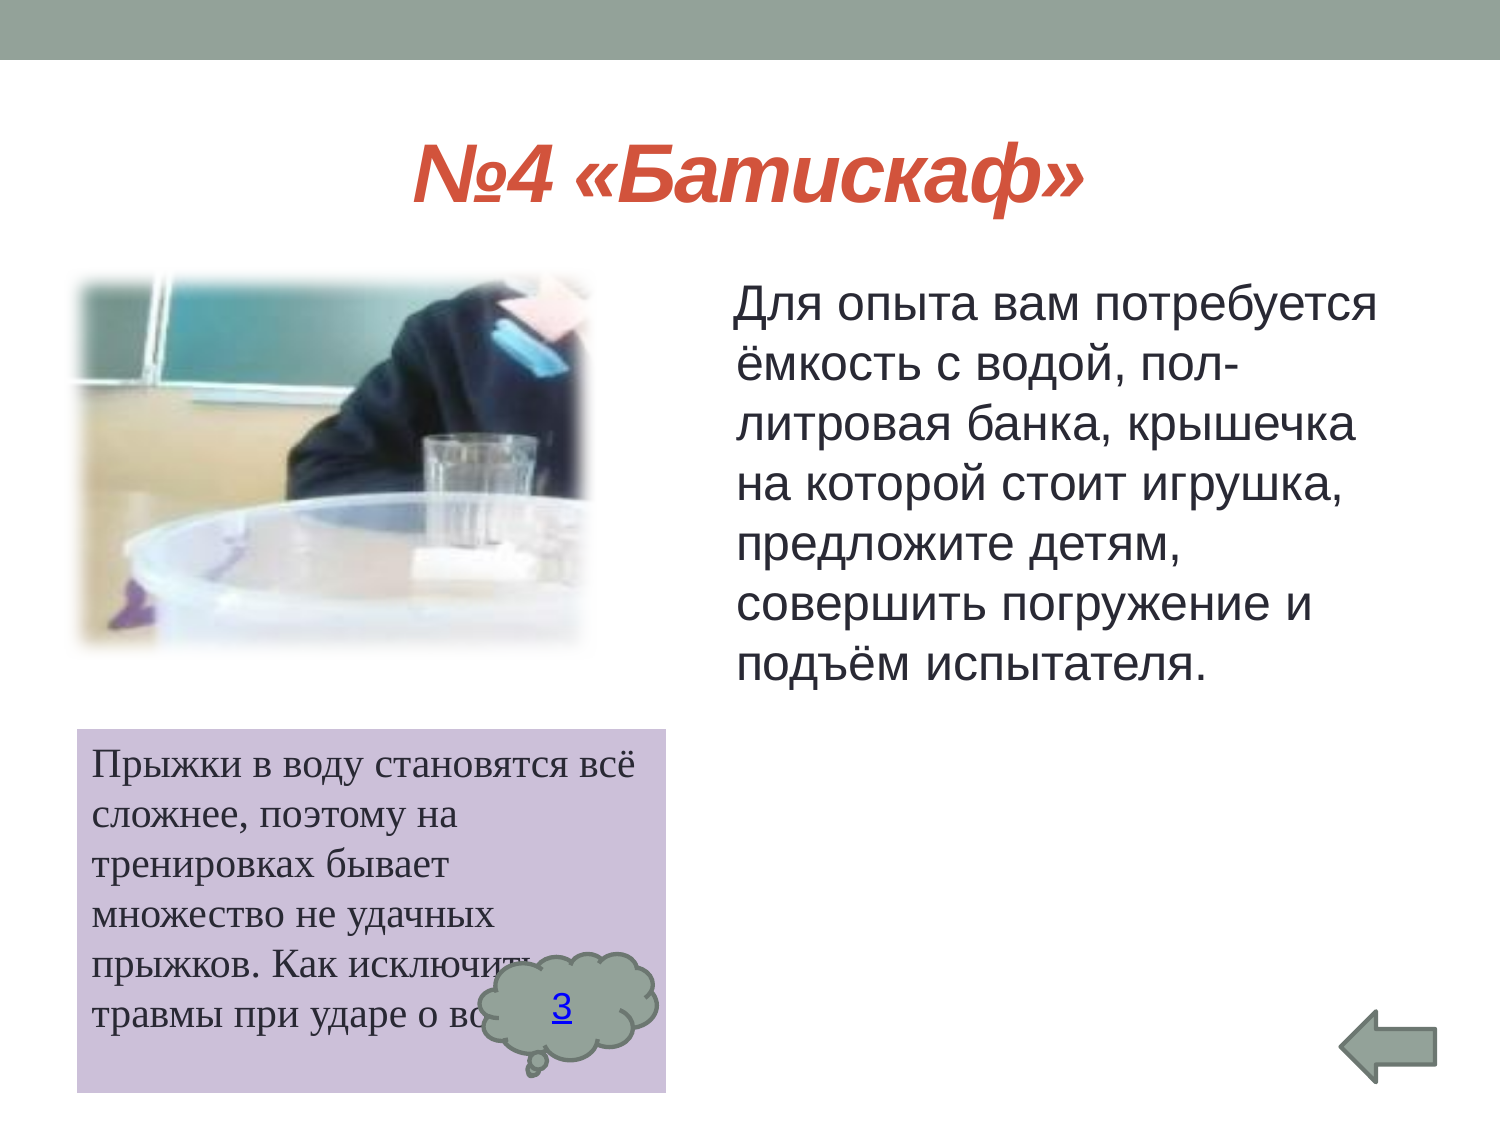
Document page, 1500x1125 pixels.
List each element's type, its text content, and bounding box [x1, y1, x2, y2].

picture [64, 266, 597, 661]
title №4 «Батискаф» [75, 87, 1425, 250]
text_box [1338, 1009, 1438, 1085]
text_box Прыжки в воду становятся всё сложнее, поэтому на тренировках бывает множество не удачных прыжков. Как исключить травмы при ударе о воду? [76, 727, 668, 1094]
list Для опыта вам потребуется ёмкость с водой, пол-литровая банка, крышечка на которой стоит игрушка, предложите детям, совершить погружение и подъём испытателя. [690, 262, 1425, 1063]
text_box 3 [477, 951, 660, 1079]
